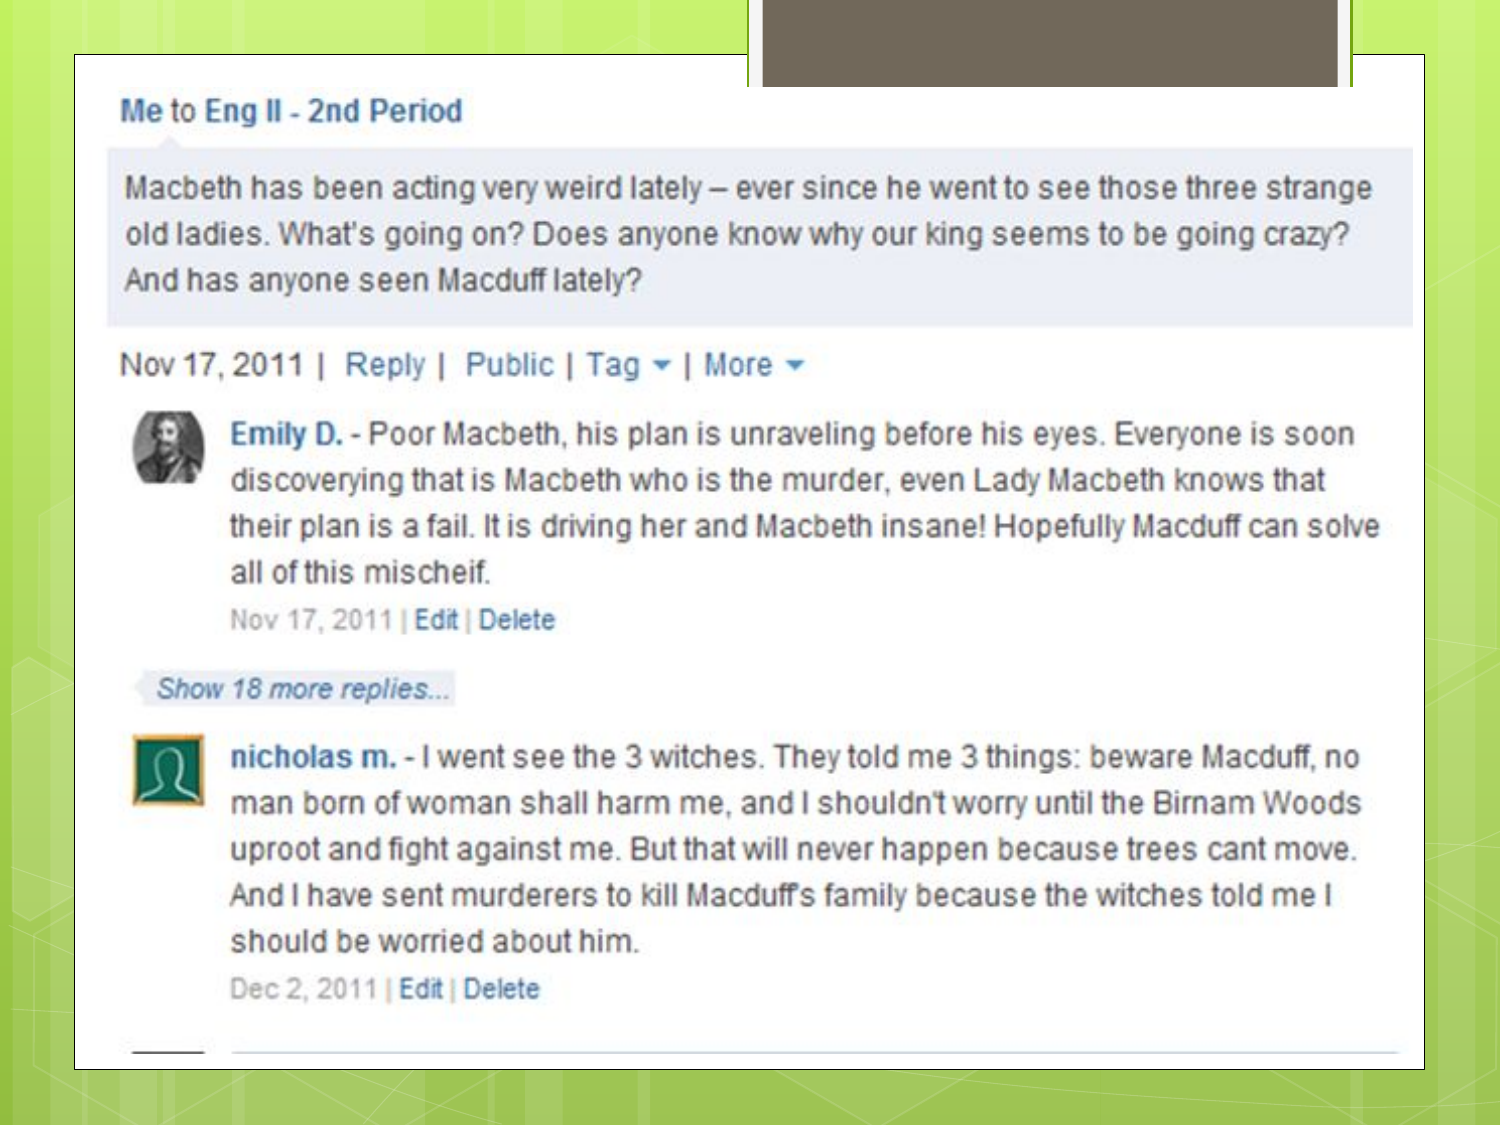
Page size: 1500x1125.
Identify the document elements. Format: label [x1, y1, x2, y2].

picture [87, 87, 1414, 1055]
